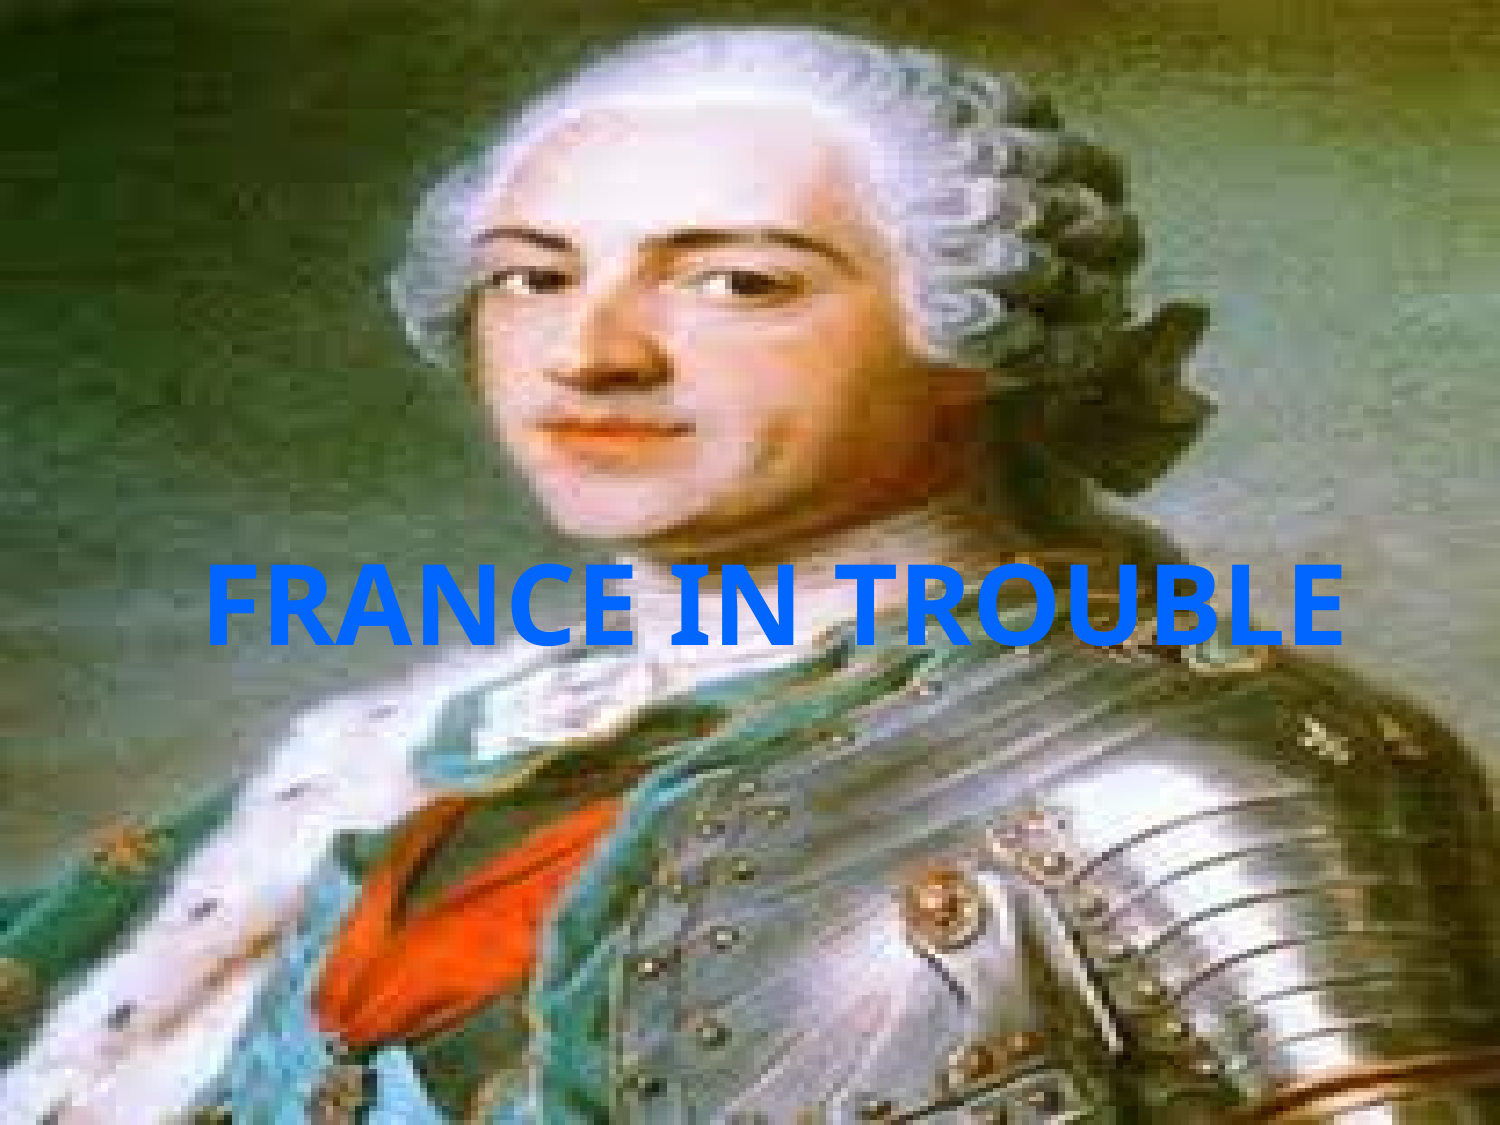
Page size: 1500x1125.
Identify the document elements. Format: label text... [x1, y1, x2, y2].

picture [0, 0, 1500, 1125]
text_box France in Trouble [184, 524, 1365, 675]
